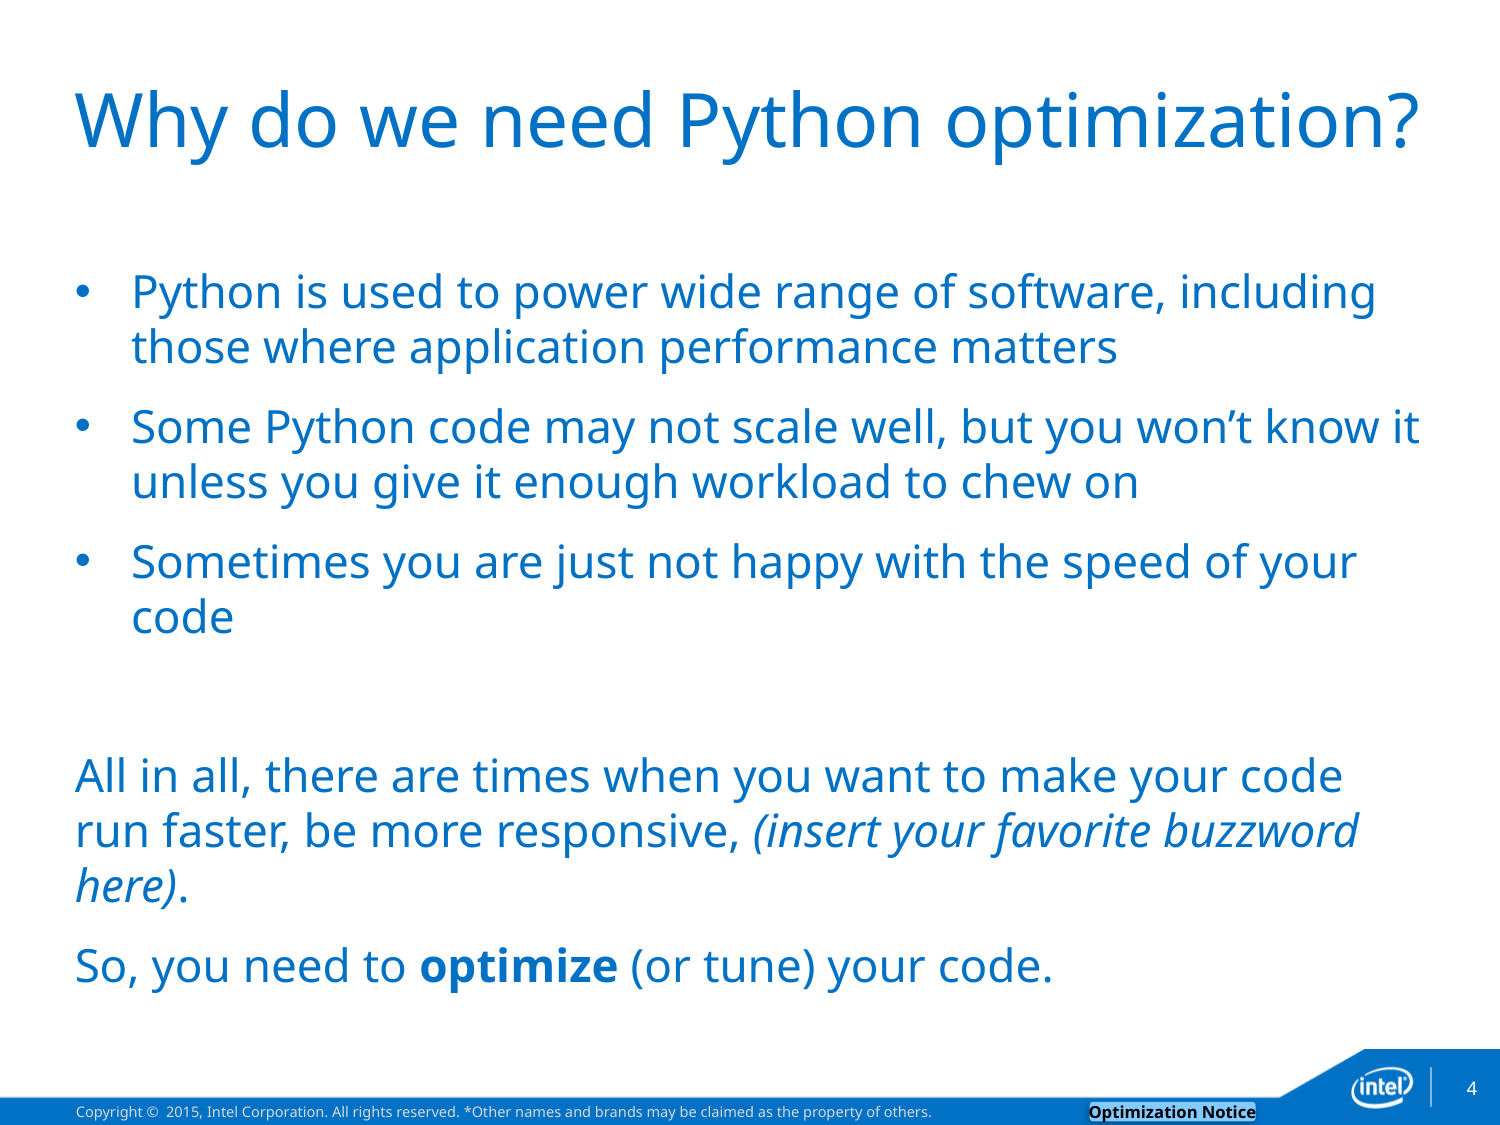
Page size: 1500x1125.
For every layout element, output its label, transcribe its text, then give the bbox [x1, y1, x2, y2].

title Why do we need Python optimization? [74, 72, 1425, 261]
picture [0, 1049, 1500, 1125]
slide_number 4 [1406, 1059, 1478, 1119]
list Python is used to power wide range of software, including those where application performance matters Some Python code may not scale well, but you won’t know it unless you give it enough workload to chew on Sometimes you are just not happy with the speed of your code All in all, there are times when you want to make your code run faster, be more responsive, (insert your favorite buzzword here). So, you need to optimize (or tune) your code. [74, 262, 1425, 1013]
